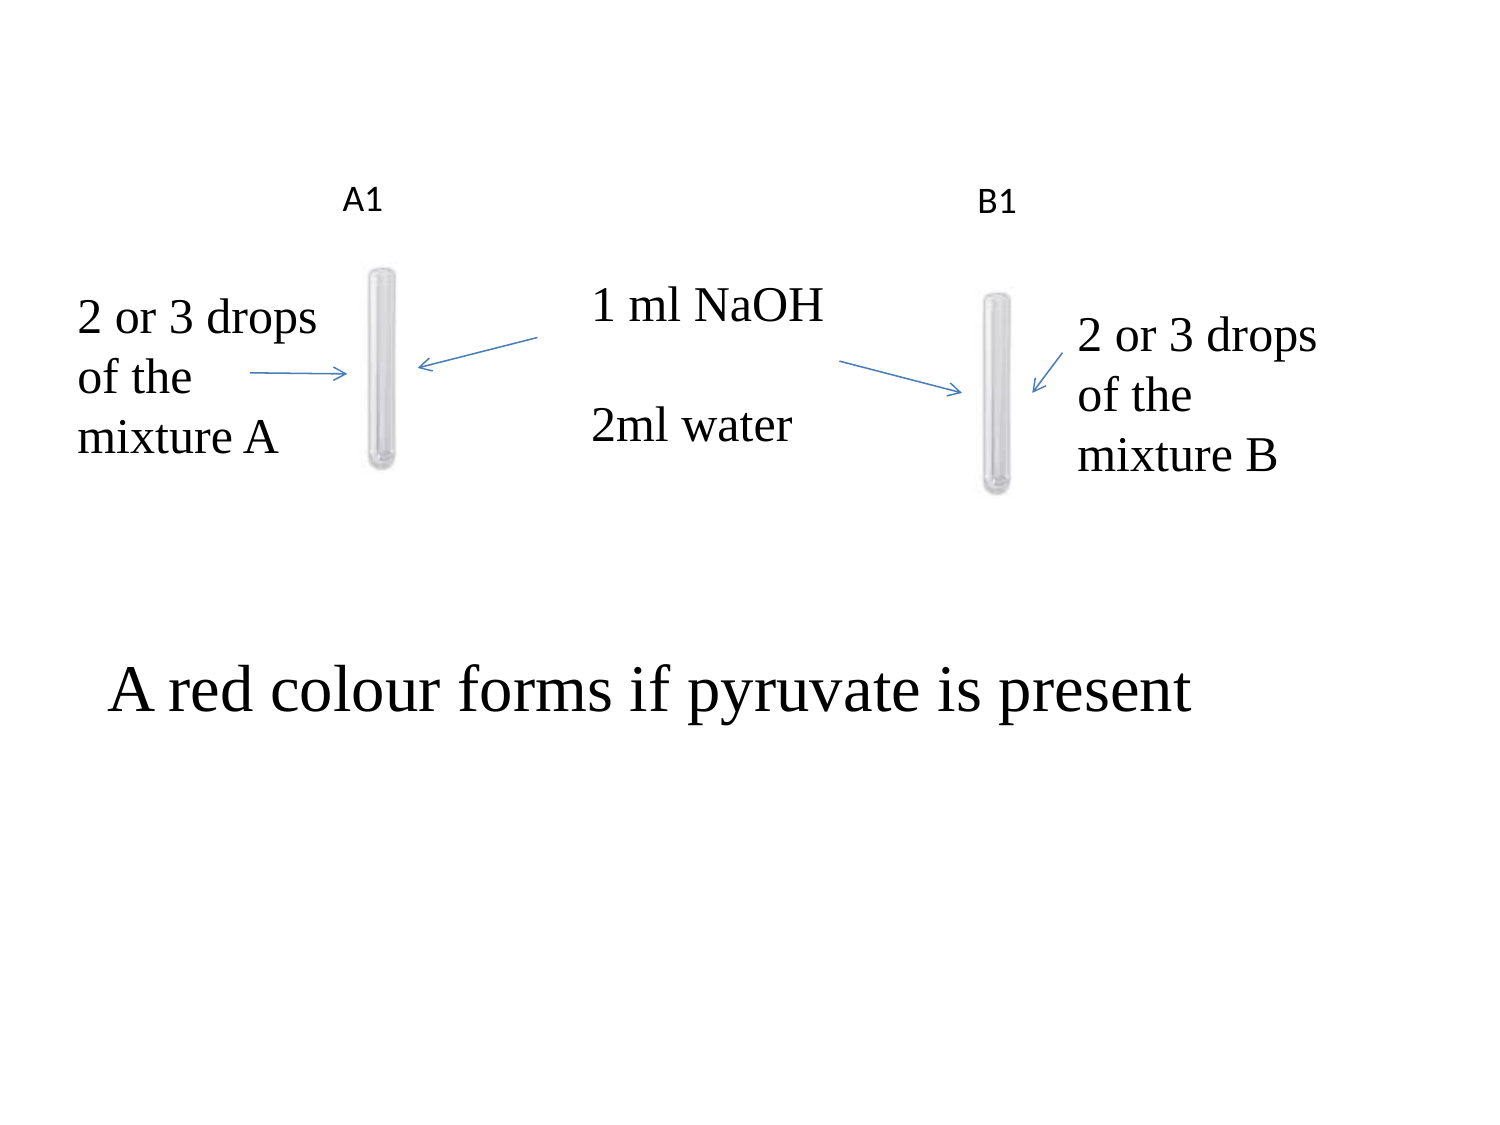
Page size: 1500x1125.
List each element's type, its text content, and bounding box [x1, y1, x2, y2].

text_box 2 or 3 drops of the mixture A [62, 276, 341, 472]
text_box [1032, 352, 1063, 394]
text_box 2 or 3 drops of the mixture B [1062, 294, 1348, 490]
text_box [249, 372, 348, 376]
picture [347, 262, 418, 474]
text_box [840, 361, 963, 394]
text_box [417, 337, 538, 369]
text_box 1 ml NaOH 2ml water [576, 263, 840, 459]
text_box A1 [327, 166, 399, 227]
picture [961, 287, 1033, 499]
text_box A red colour forms if pyruvate is present [92, 637, 1210, 733]
text_box B1 [962, 168, 1032, 229]
